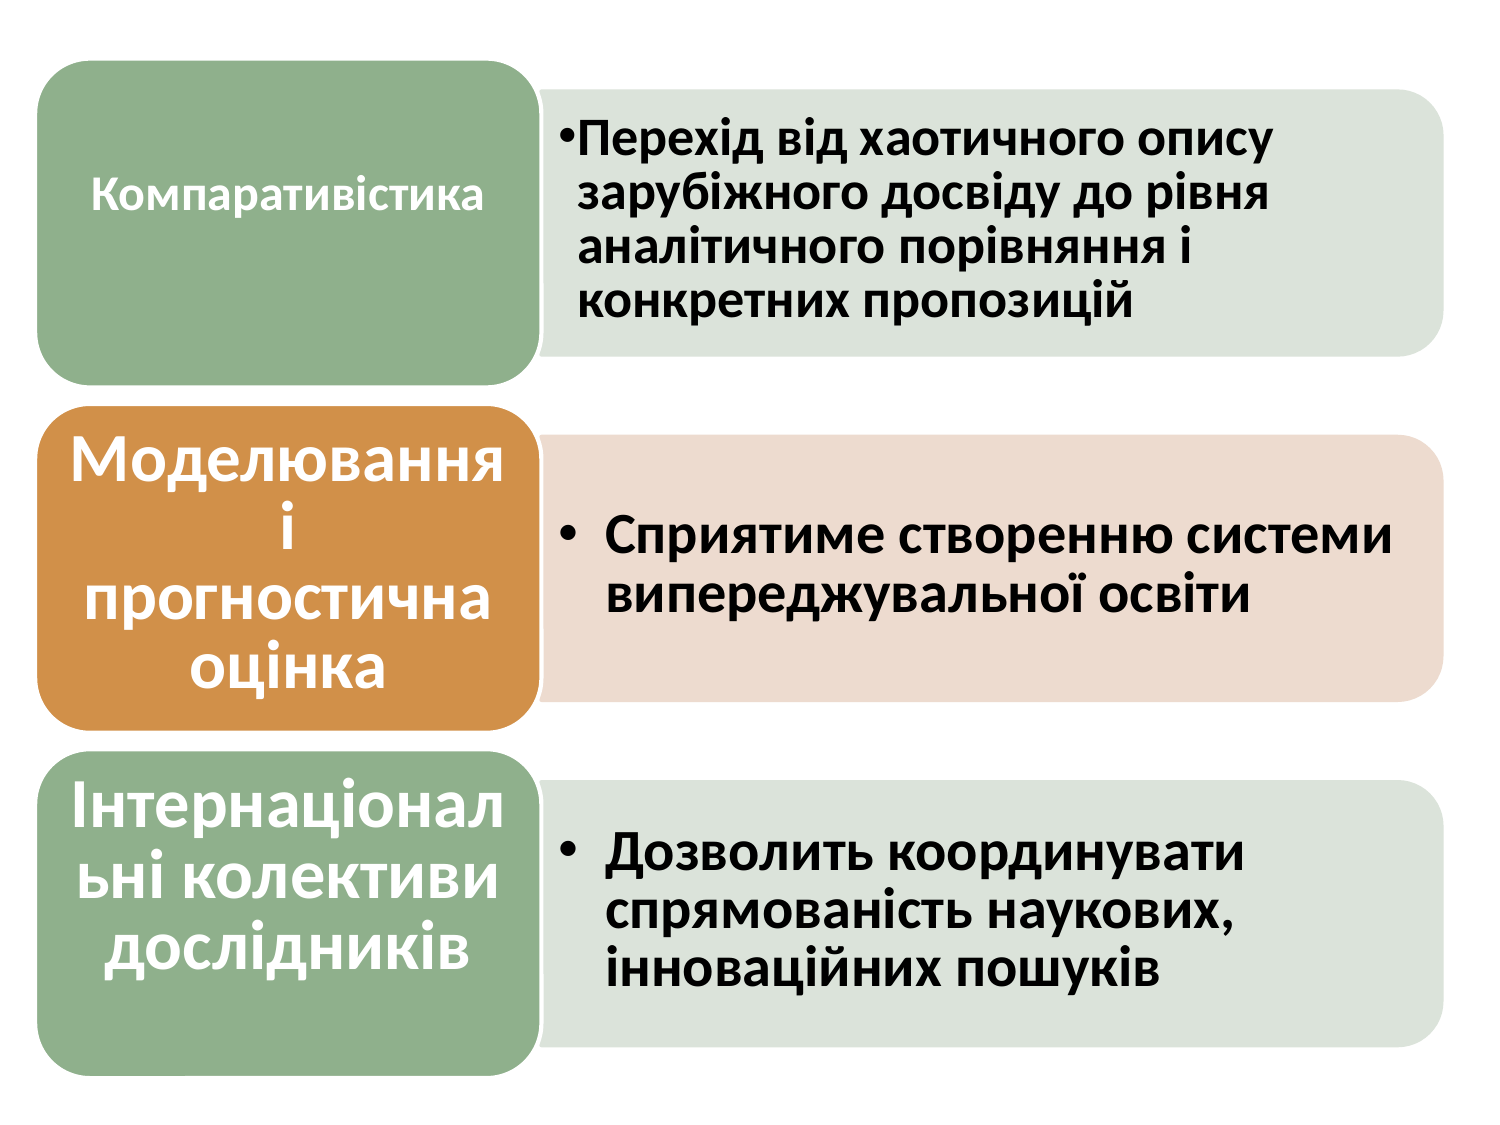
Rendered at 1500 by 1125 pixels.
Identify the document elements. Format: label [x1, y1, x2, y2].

text_box [34, 58, 1442, 1079]
